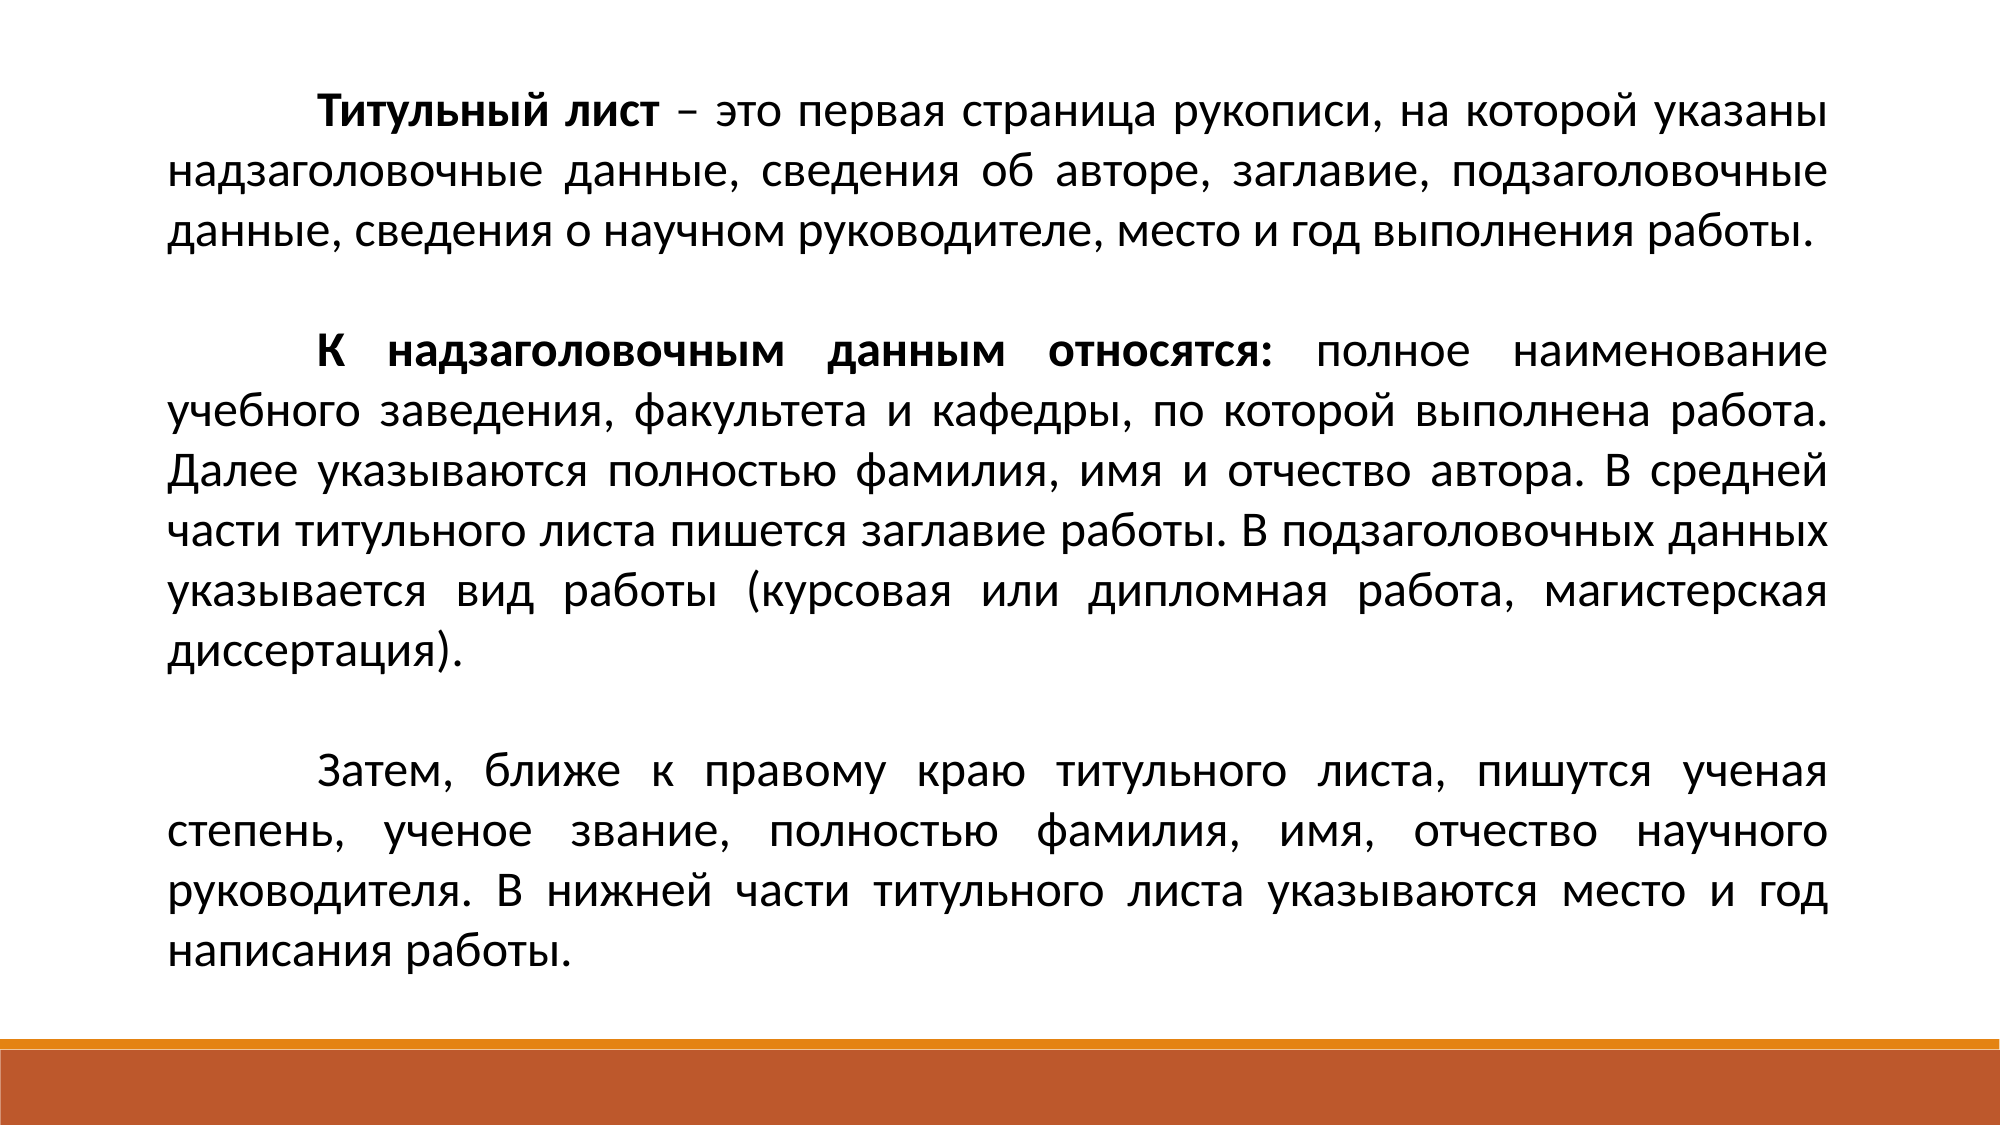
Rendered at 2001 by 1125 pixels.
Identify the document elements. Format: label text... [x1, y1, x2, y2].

text_box Титульный лист – это первая страница рукописи, на которой указаны надзаголовочные данные, сведения об авторе, заглавие, подзаголовочные данные, сведения о научном руководителе, место и год выполнения работы. К надзаголовочным данным относятся: полное наименование учебного заведения, факультета и кафедры, по которой выполнена работа. Далее указываются полностью фамилия, имя и отчество автора. В средней части титульного листа пишется заглавие работы. В подзаголовочных данных указывается вид работы (курсовая или дипломная работа, магистерская диссертация). Затем, ближе к правому краю титульного листа, пишутся ученая степень, ученое звание, полностью фамилия, имя, отчество научного руководителя. В нижней части титульного листа указываются место и год написания работы. [152, 68, 1844, 984]
